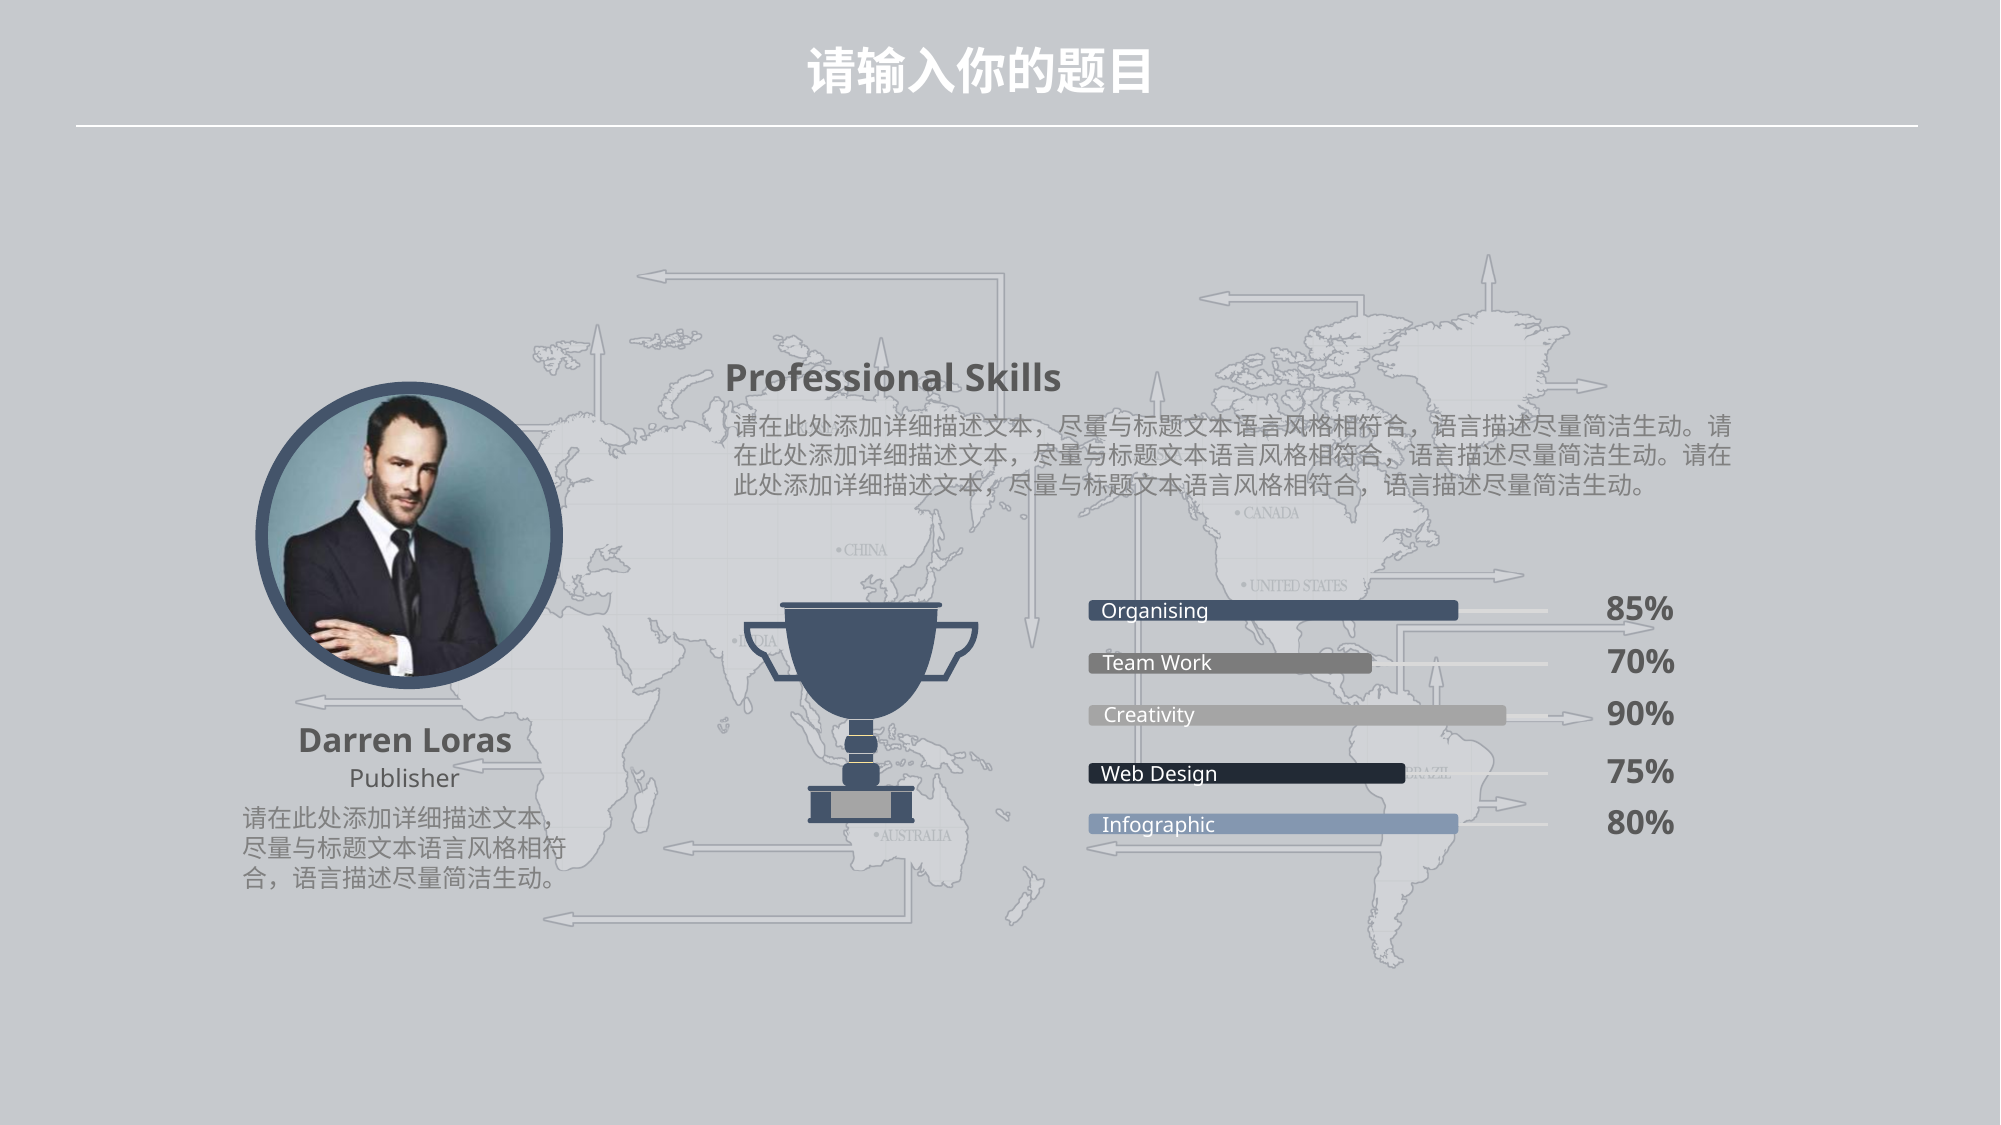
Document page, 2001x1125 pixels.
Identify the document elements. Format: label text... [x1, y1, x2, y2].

text_box [260, 386, 558, 684]
text_box 85% [1591, 580, 1690, 635]
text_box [1088, 804, 1459, 845]
text_box Professional Skills [709, 346, 1078, 406]
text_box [1088, 753, 1406, 794]
text_box 90% [1592, 685, 1690, 740]
text_box 75% [1592, 743, 1690, 793]
text_box 80% [1592, 793, 1690, 849]
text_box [1088, 590, 1459, 631]
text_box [216, 691, 595, 901]
text_box 请在此处添加详细描述文本，尽量与标题文本语言风格相符合，语言描述尽量简洁生动。请在此处添加详细描述文本，尽量与标题文本语言风格相符合，语言描述尽量简洁生动。请在此处添加详细描述文本，尽量与标题文本语言风格相符合，语言描述尽量简洁生动。 [718, 402, 1750, 508]
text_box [743, 602, 1549, 825]
text_box 70% [1592, 633, 1691, 688]
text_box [1088, 642, 1372, 683]
